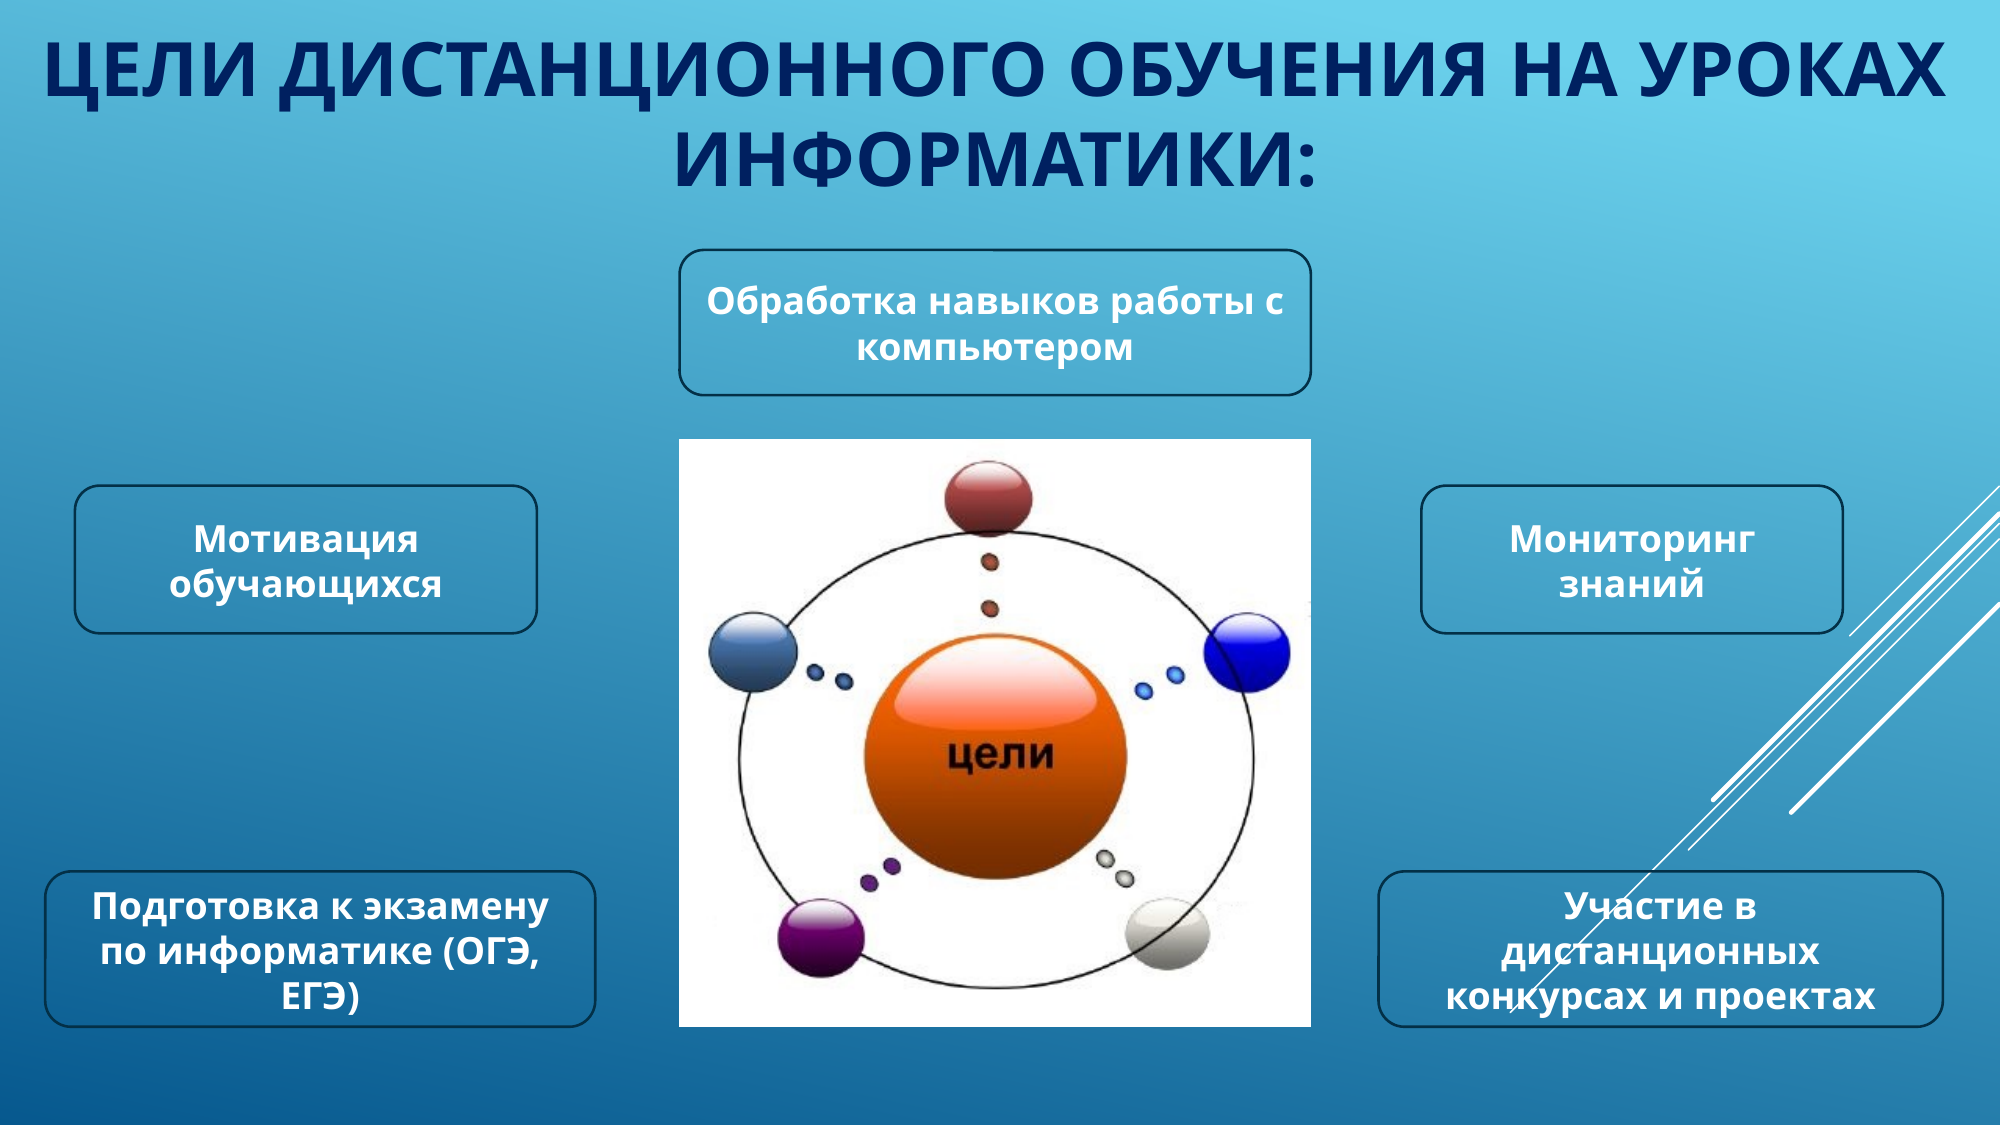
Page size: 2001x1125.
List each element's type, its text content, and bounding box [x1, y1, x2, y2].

text_box Подготовка к экзамену по информатике (ОГЭ, ЕГЭ) [43, 870, 597, 1029]
text_box Мониторинг знаний [1420, 484, 1845, 635]
picture [679, 438, 1312, 1027]
text_box Обработка навыков работы с компьютером [678, 248, 1313, 397]
text_box Участие в дистанционных конкурсах и проектах [1377, 870, 1945, 1029]
title Цели дистанционного обучения на уроках информатики: [3, 11, 1987, 212]
text_box Мотивация обучающихся [73, 484, 539, 635]
